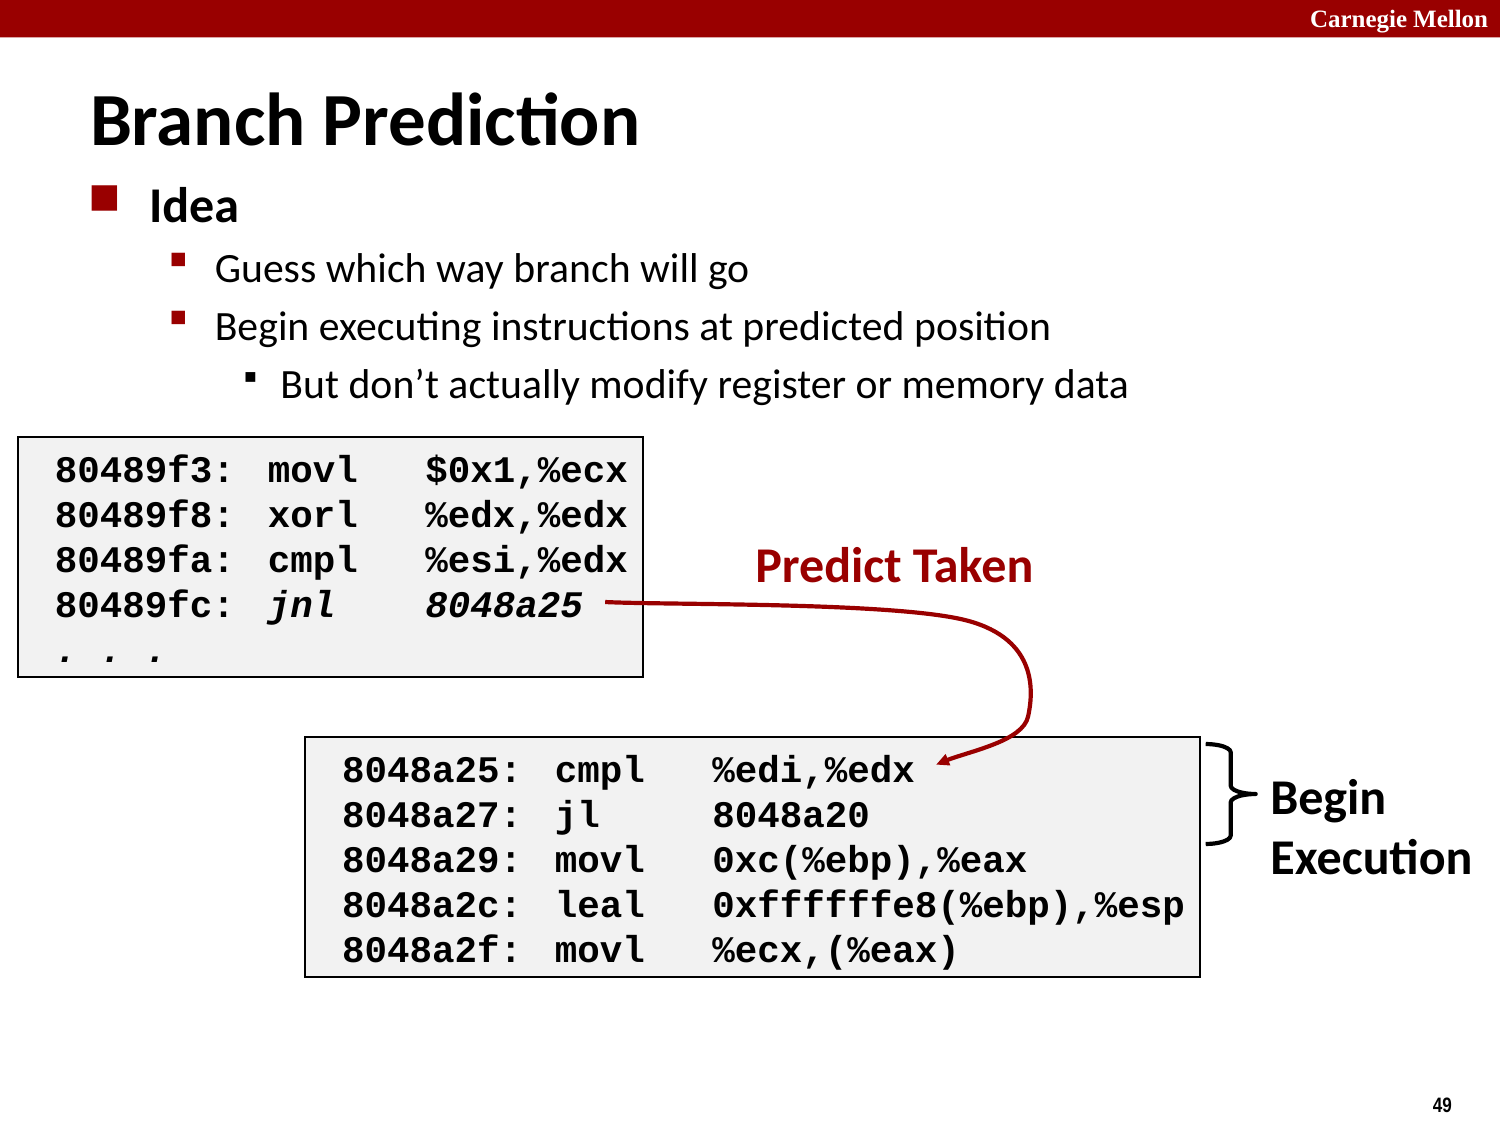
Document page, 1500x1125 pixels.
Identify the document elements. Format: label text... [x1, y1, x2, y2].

text_box [605, 601, 1031, 766]
text_box 80489f3: movl $0x1,%ecx 80489f8: xorl %edx,%edx 80489fa: cmpl %esi,%edx 80489fc: jnl 8048a25 . . . [17, 437, 643, 677]
list Idea Guess which way branch will go Begin executing instructions at predicted position But don’t actually modify register or memory data [77, 164, 1441, 501]
text_box Begin Execution [1255, 756, 1488, 892]
text_box Predict Taken [740, 524, 1049, 600]
text_box [1205, 744, 1255, 844]
text_box 8048a25: cmpl %edi,%edx 8048a27: jl 8048a20 8048a29: movl 0xc(%ebp),%eax 8048a2c: leal 0xffffffe8(%ebp),%esp 8048a2f: movl %ecx,(%eax) [304, 737, 1200, 977]
title Branch Prediction [74, 68, 1000, 163]
